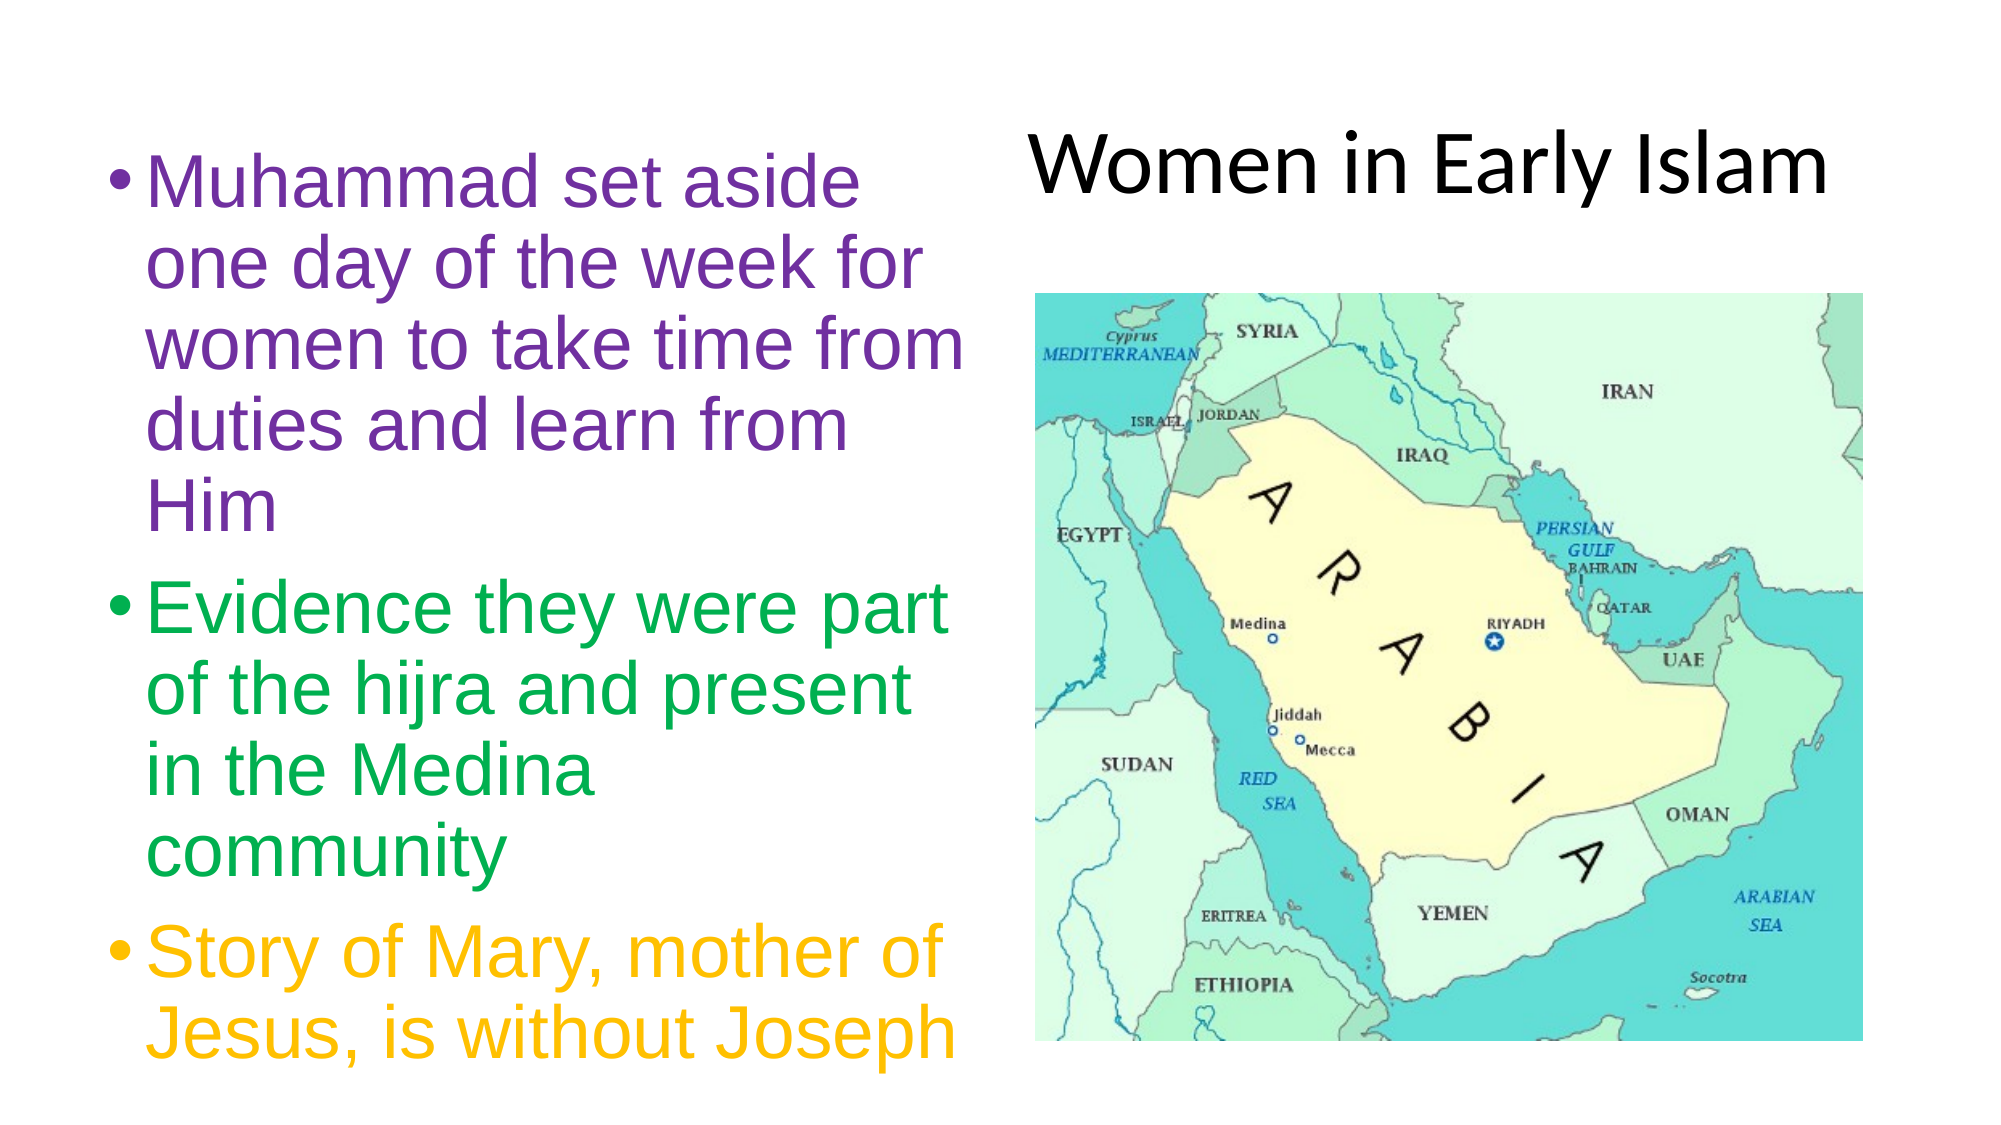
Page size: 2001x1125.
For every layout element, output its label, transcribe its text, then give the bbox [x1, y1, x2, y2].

title Women in Early Islam [1012, 63, 1908, 265]
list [1035, 293, 1863, 1041]
list Muhammad set aside one day of the week for women to take time from duties and learn from Him Evidence they were part of the hijra and present in the Medina community Story of Mary, mother of Jesus, is without Joseph [92, 135, 988, 1014]
